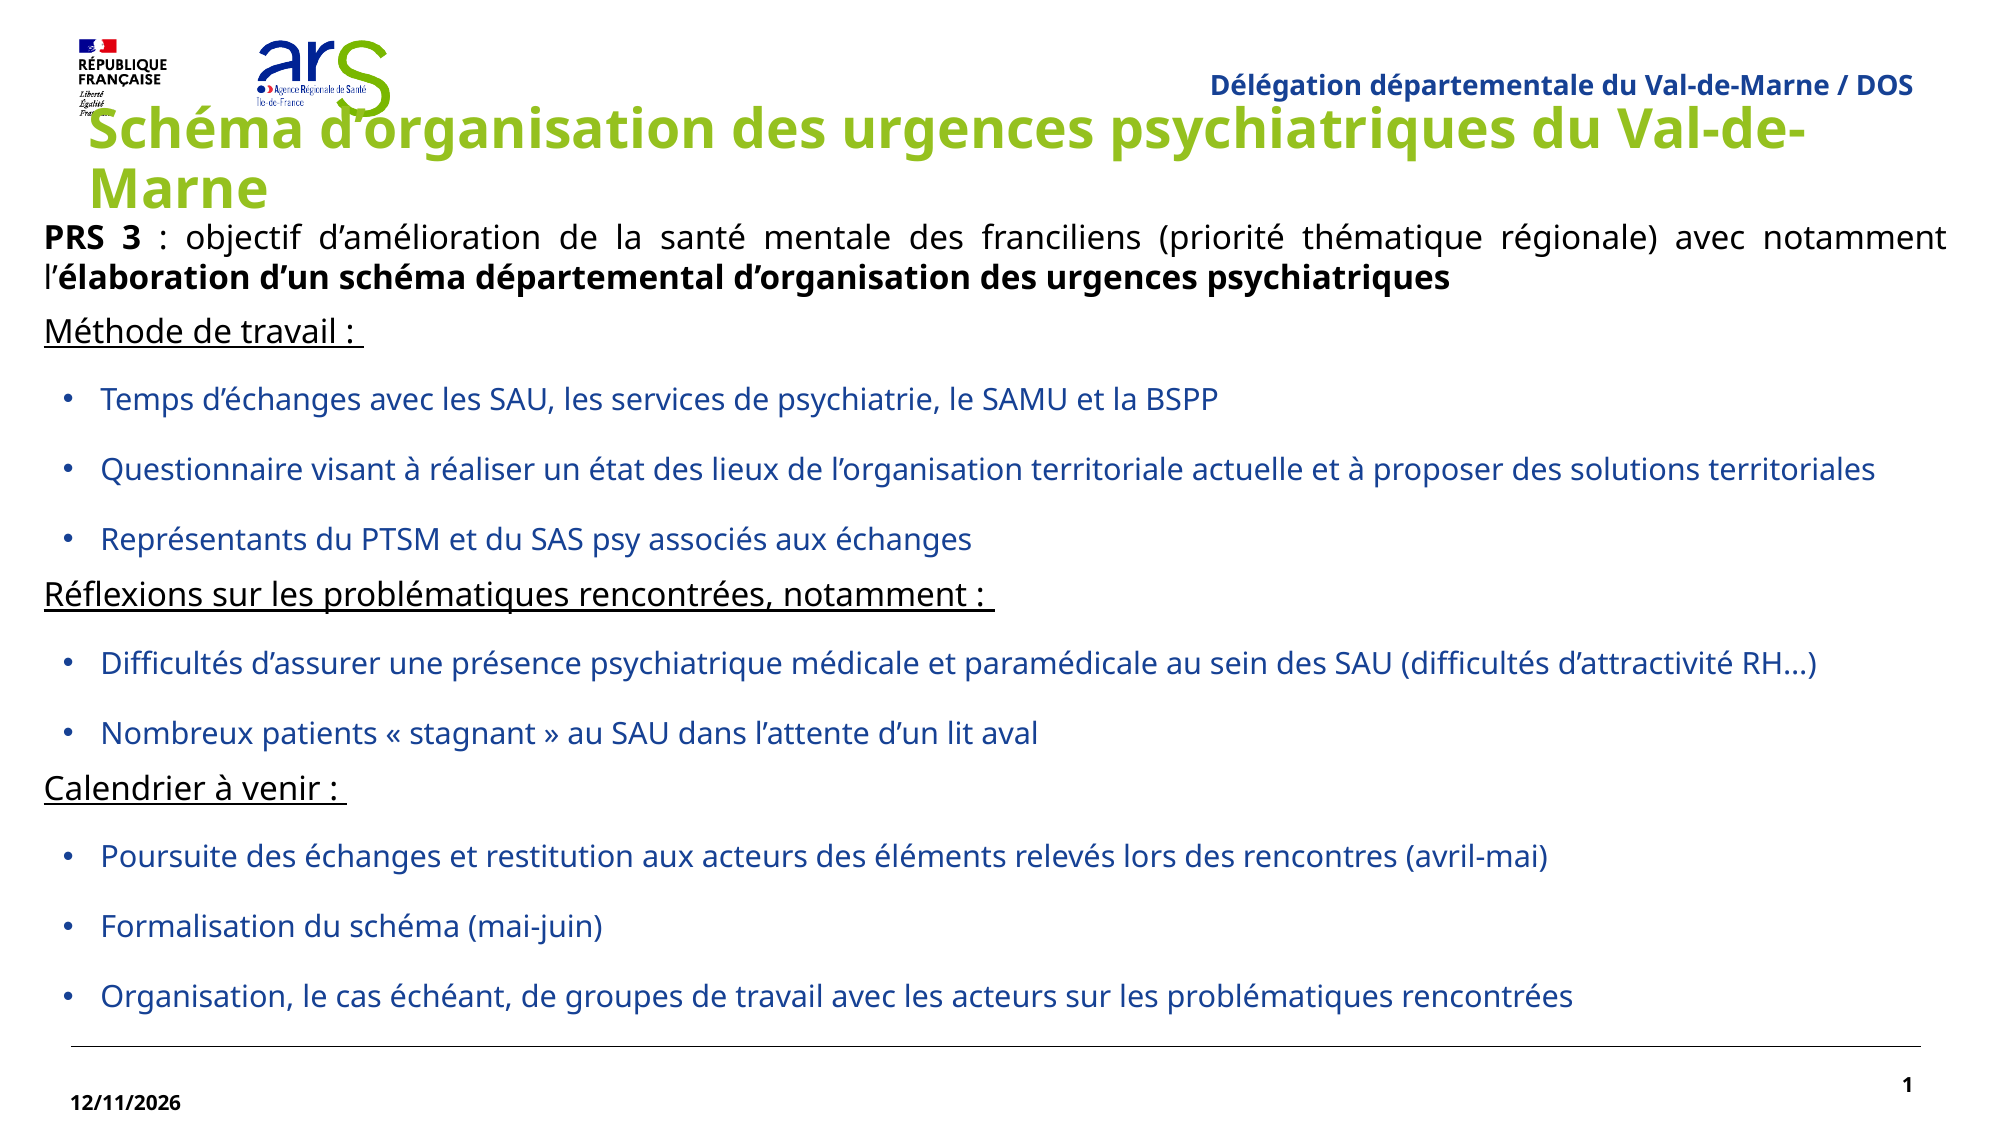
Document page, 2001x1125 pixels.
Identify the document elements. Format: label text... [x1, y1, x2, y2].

footer Délégation départementale du Val-de-Marne / DOS [627, 44, 1914, 124]
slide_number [55, 1065, 311, 1125]
picture [63, 23, 182, 142]
title Schéma d’organisation des urgences psychiatriques du Val-de-Marne [70, 121, 1977, 201]
picture [256, 40, 390, 117]
slide_number 1 [1618, 1046, 1914, 1125]
list PRS 3 : objectif d’amélioration de la santé mentale des franciliens (priorité thématique régionale) avec notamment l’élaboration d’un schéma départemental d’organisation des urgences psychiatriques Méthode de travail : Temps d’échanges avec les SAU, les services de psychiatrie, le SAMU et la BSPP Questionnaire visant à réaliser un état des lieux de l’organisation territoriale actuelle et à proposer des solutions territoriales Représentants du PTSM et du SAS psy associés aux échanges Réflexions sur les problématiques rencontrées, notamment : Difficultés d’assurer une présence psychiatrique médicale et paramédicale au sein des SAU (difficultés d’attractivité RH…) Nombreux patients « stagnant » au SAU dans l’attente d’un lit aval Calendrier à venir : Poursuite des échanges et restitution aux acteurs des éléments relevés lors des rencontres (avril-mai) Formalisation du schéma (mai-juin) Organisation, le cas échéant, de groupes de travail avec les acteurs sur les problématiques rencontrées [23, 216, 1951, 1125]
